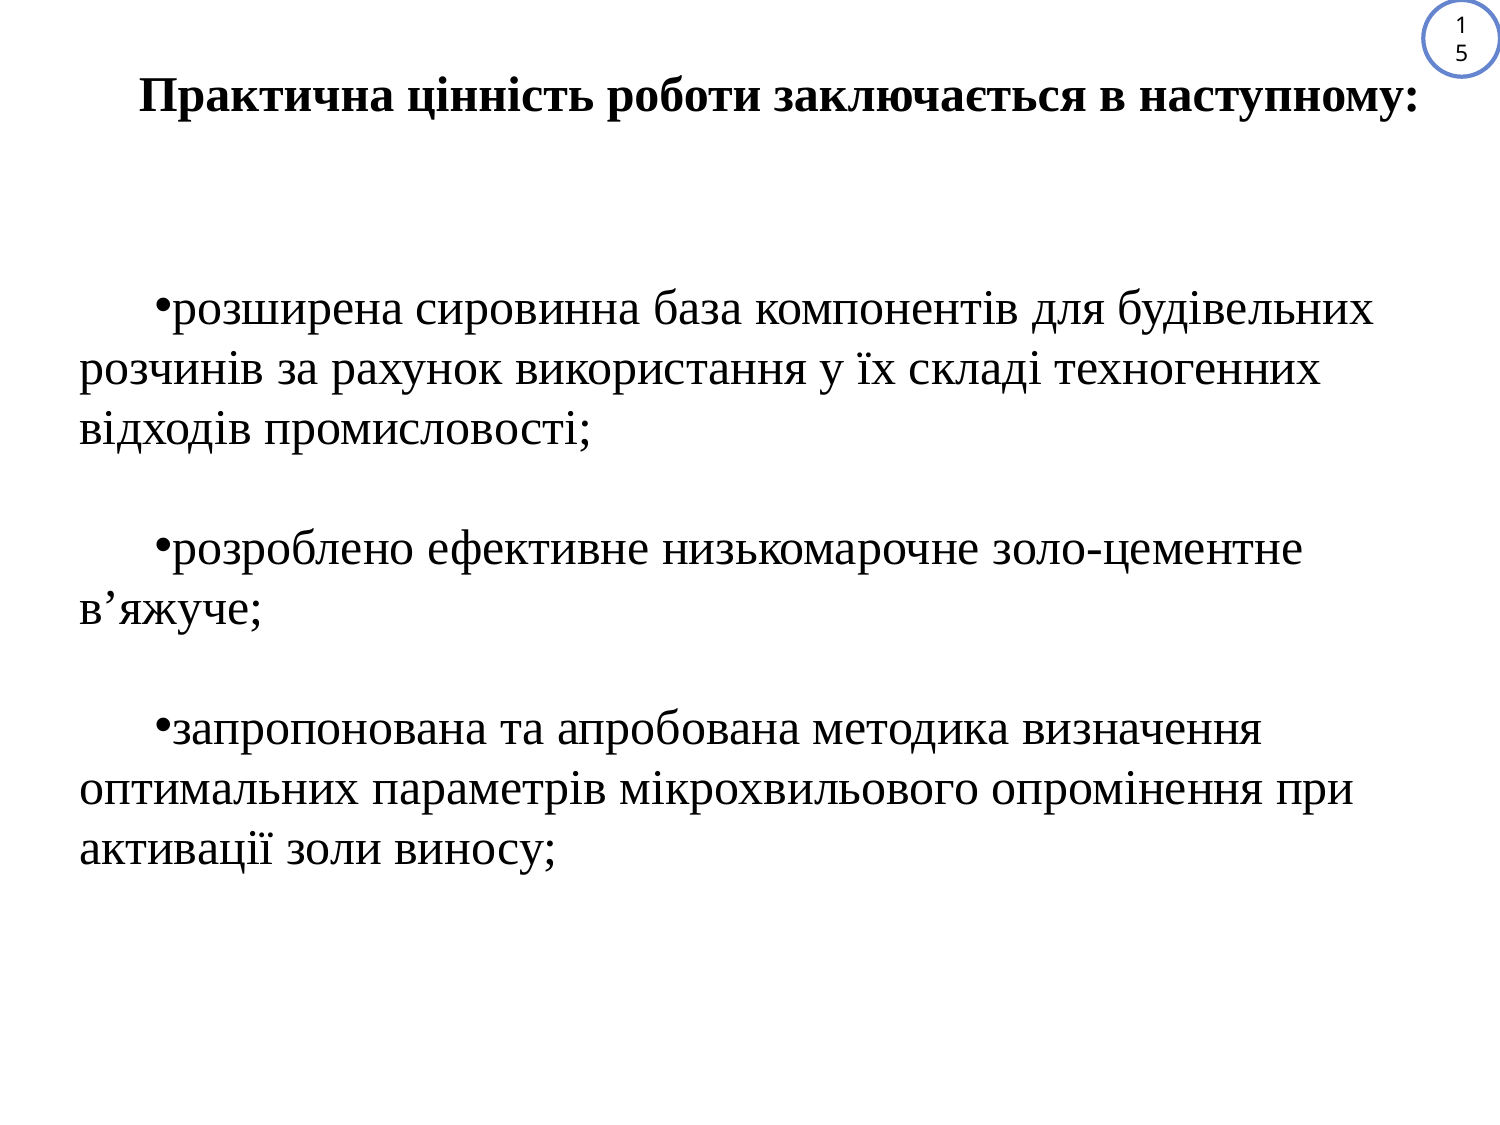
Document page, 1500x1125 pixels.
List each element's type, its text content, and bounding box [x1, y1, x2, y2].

text_box 15 [1421, 0, 1500, 76]
text_box розширена сировинна база компонентів для будівельних розчинів за рахунок використання у їх складі техногенних відходів промисловості; розроблено ефективне низькомарочне золо-цементне в’яжуче; запропонована та апробована методика визначення оптимальних параметрів мікрохвильового опромінення при активації золи виносу; [29, 267, 1477, 882]
text_box Практична цінність роботи заключається в наступному: [123, 54, 1477, 130]
